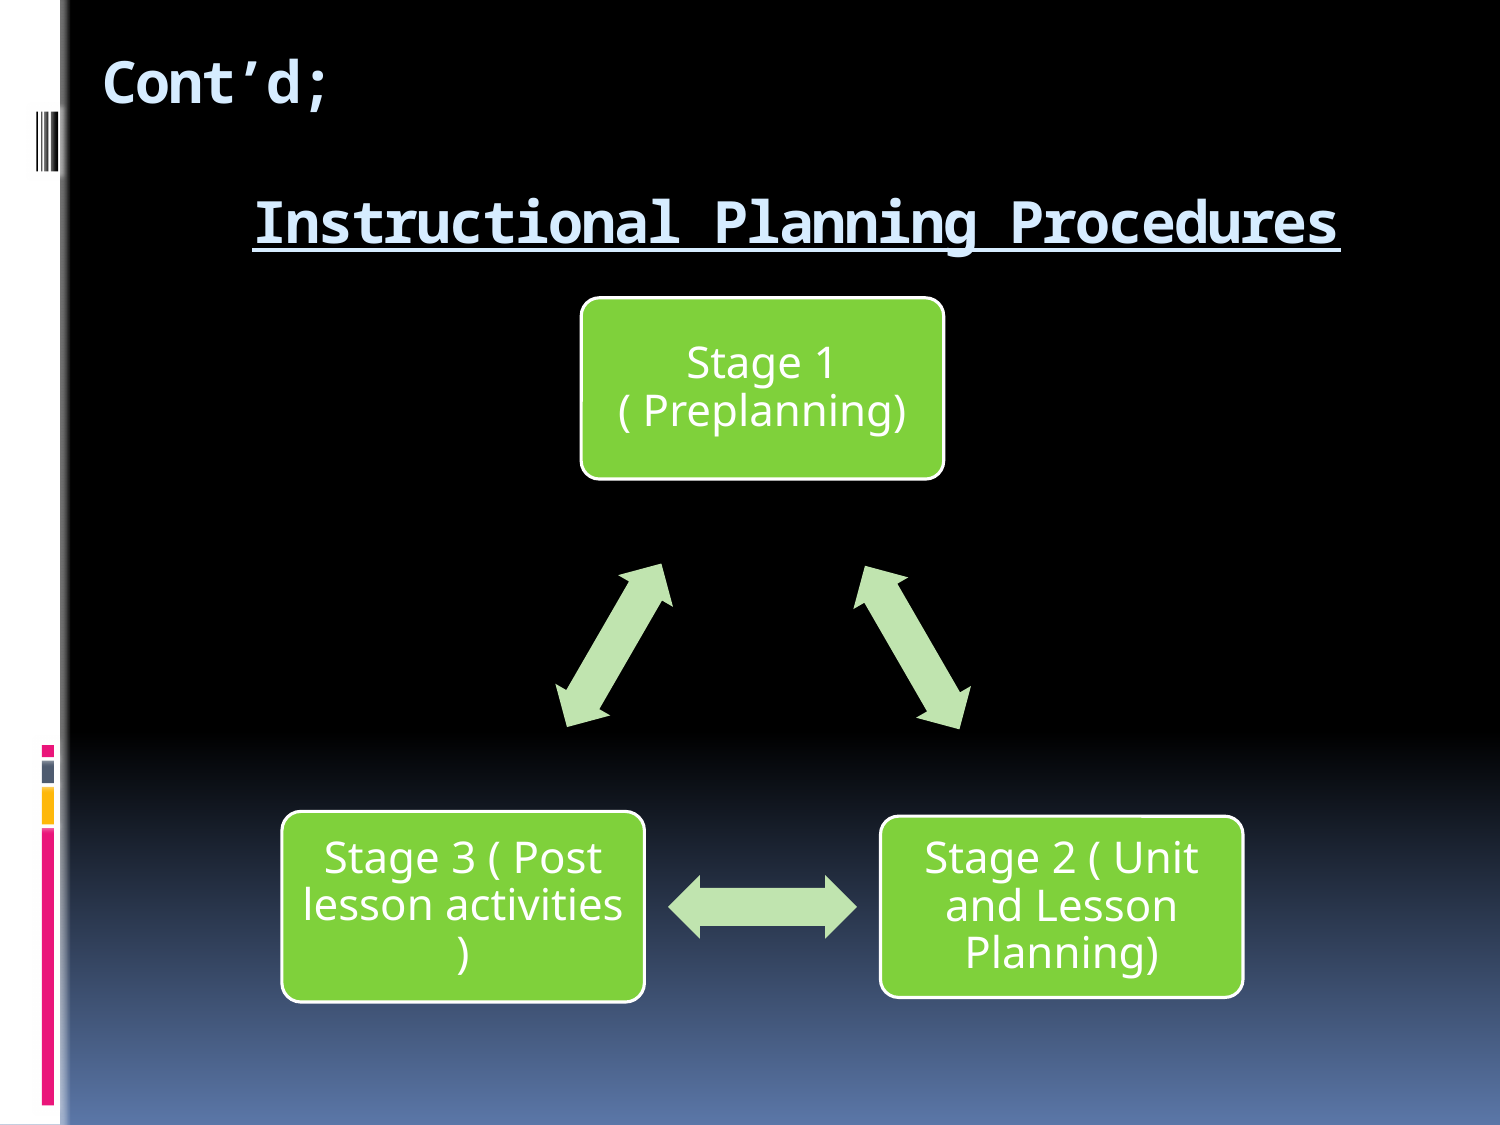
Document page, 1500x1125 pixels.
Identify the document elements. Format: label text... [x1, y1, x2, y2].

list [149, 299, 1376, 1001]
title Cont’d; Instructional Planning Procedures [87, 37, 1463, 313]
